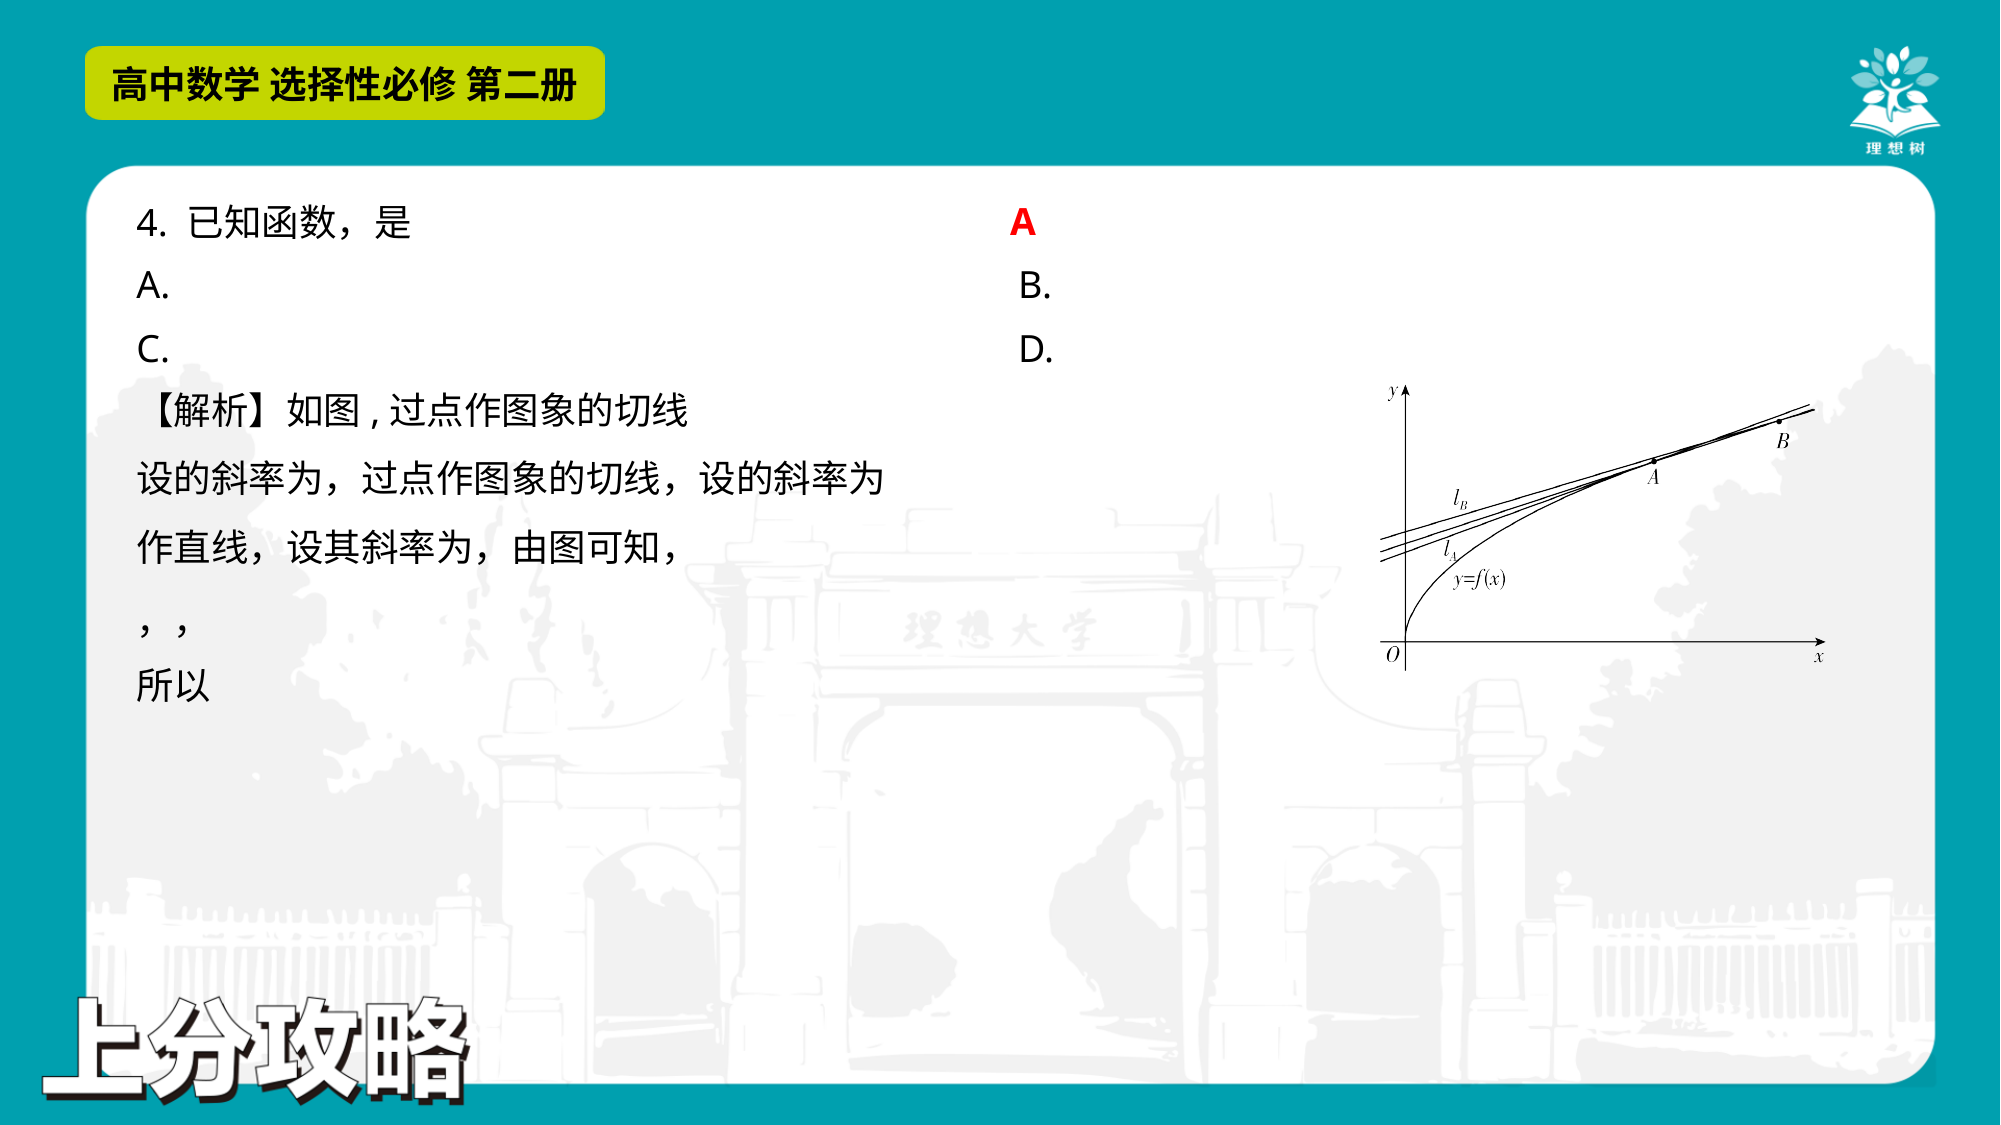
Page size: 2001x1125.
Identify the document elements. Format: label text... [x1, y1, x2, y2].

text_box A [995, 175, 1051, 236]
picture [0, 0, 2000, 1125]
